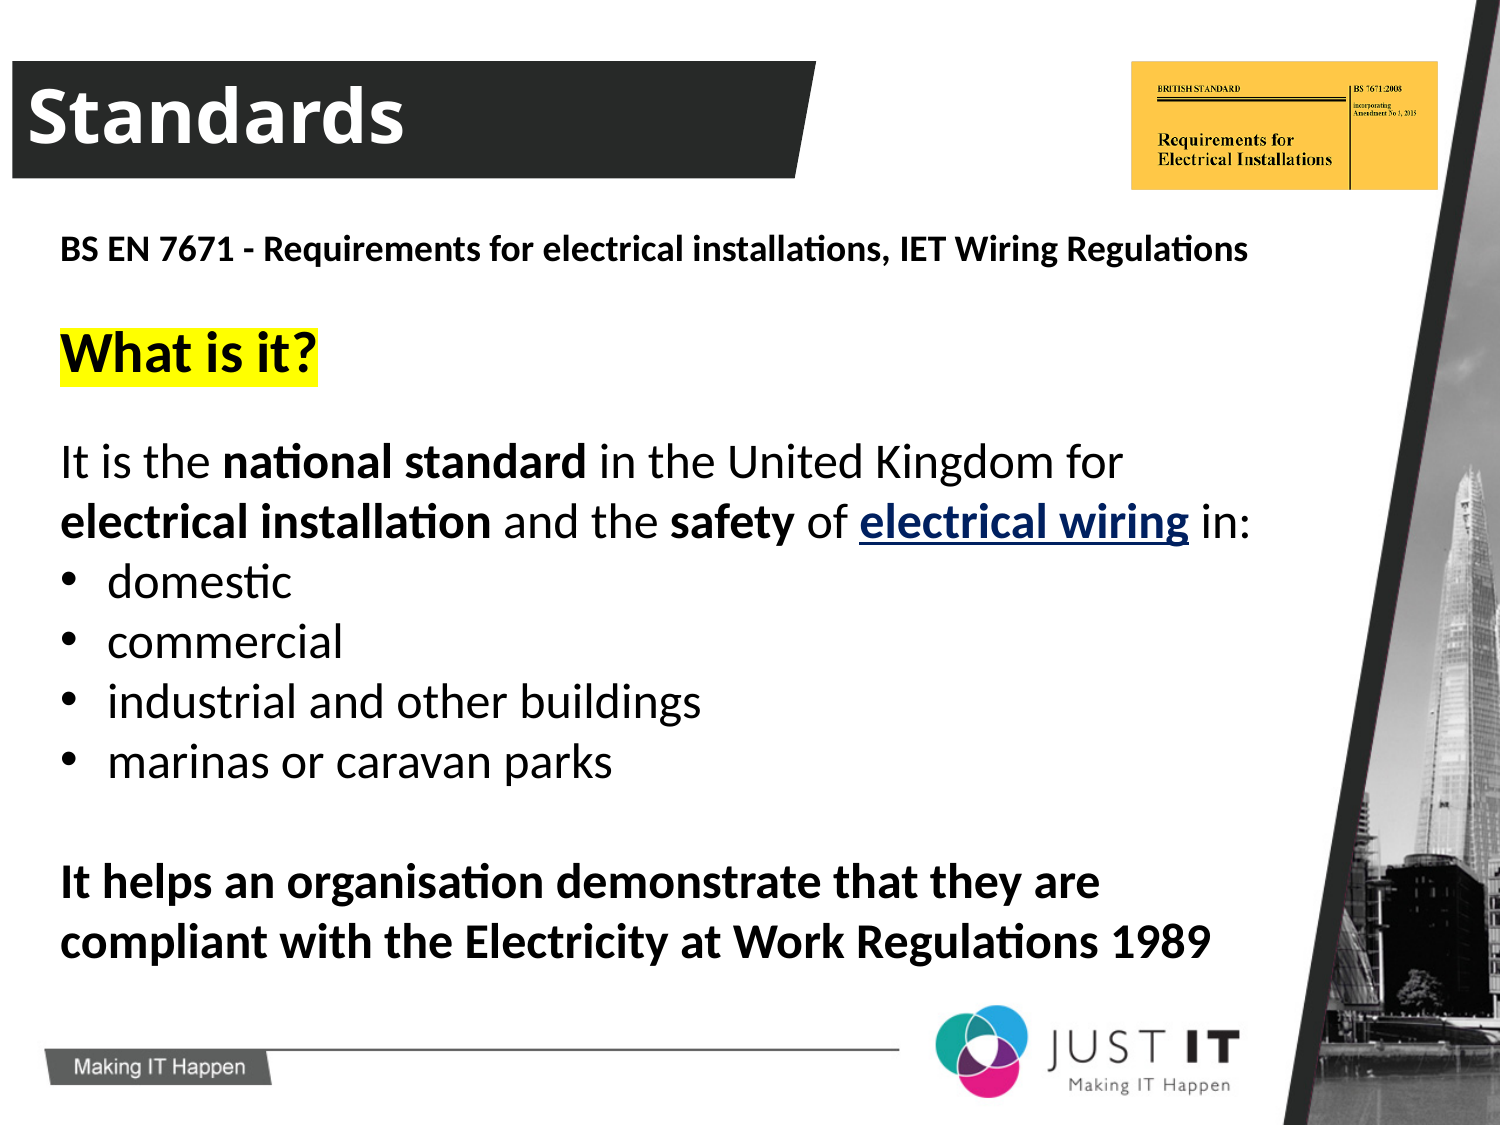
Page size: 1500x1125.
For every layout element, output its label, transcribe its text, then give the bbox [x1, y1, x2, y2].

title Standards [12, 61, 927, 179]
picture [0, 0, 1500, 1125]
text_box BS EN 7671 - Requirements for electrical installations, IET Wiring Regulations What is it? It is the national standard in the United Kingdom for electrical installation and the safety of electrical wiring in: domestic commercial industrial and other buildings marinas or caravan parks It helps an organisation demonstrate that they are compliant with the Electricity at Work Regulations 1989 [45, 216, 1270, 1021]
